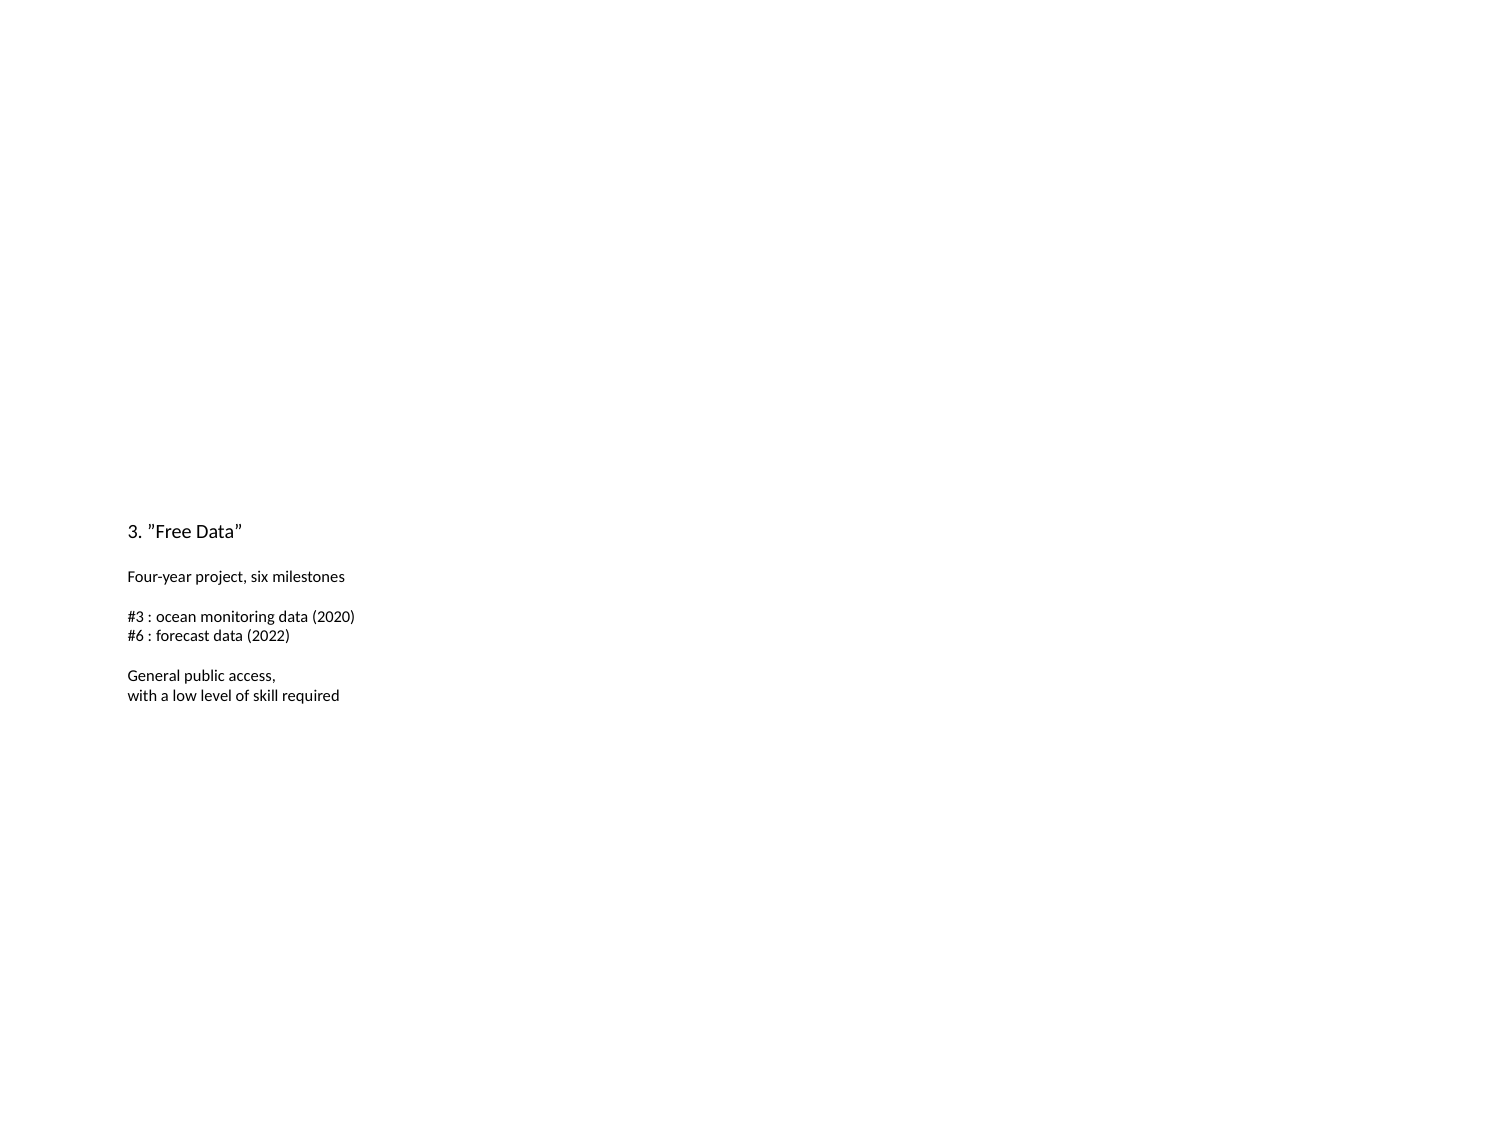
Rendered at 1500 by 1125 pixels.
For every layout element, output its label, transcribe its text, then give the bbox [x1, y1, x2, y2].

title 3. ”Free Data” Four-year project, six milestones #3 : ocean monitoring data (2020) #6 : forecast data (2022) General public access, with a low level of skill required [112, 510, 1388, 752]
